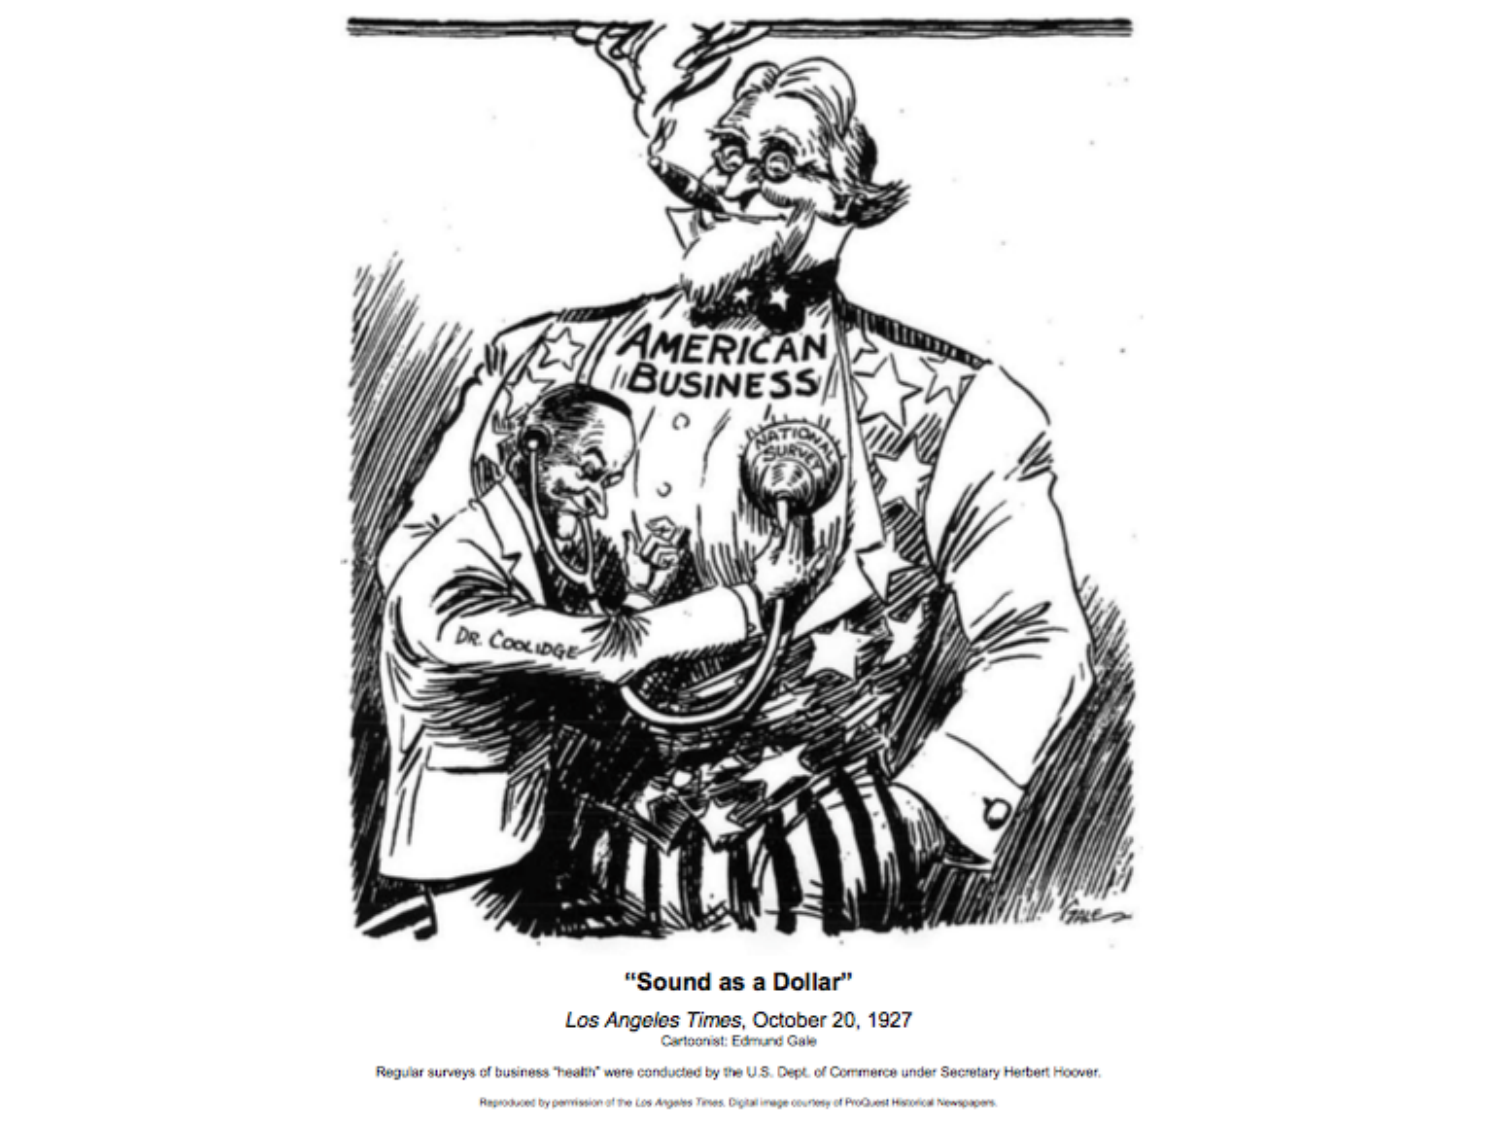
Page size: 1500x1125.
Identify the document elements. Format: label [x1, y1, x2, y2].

picture [333, 0, 1164, 1125]
